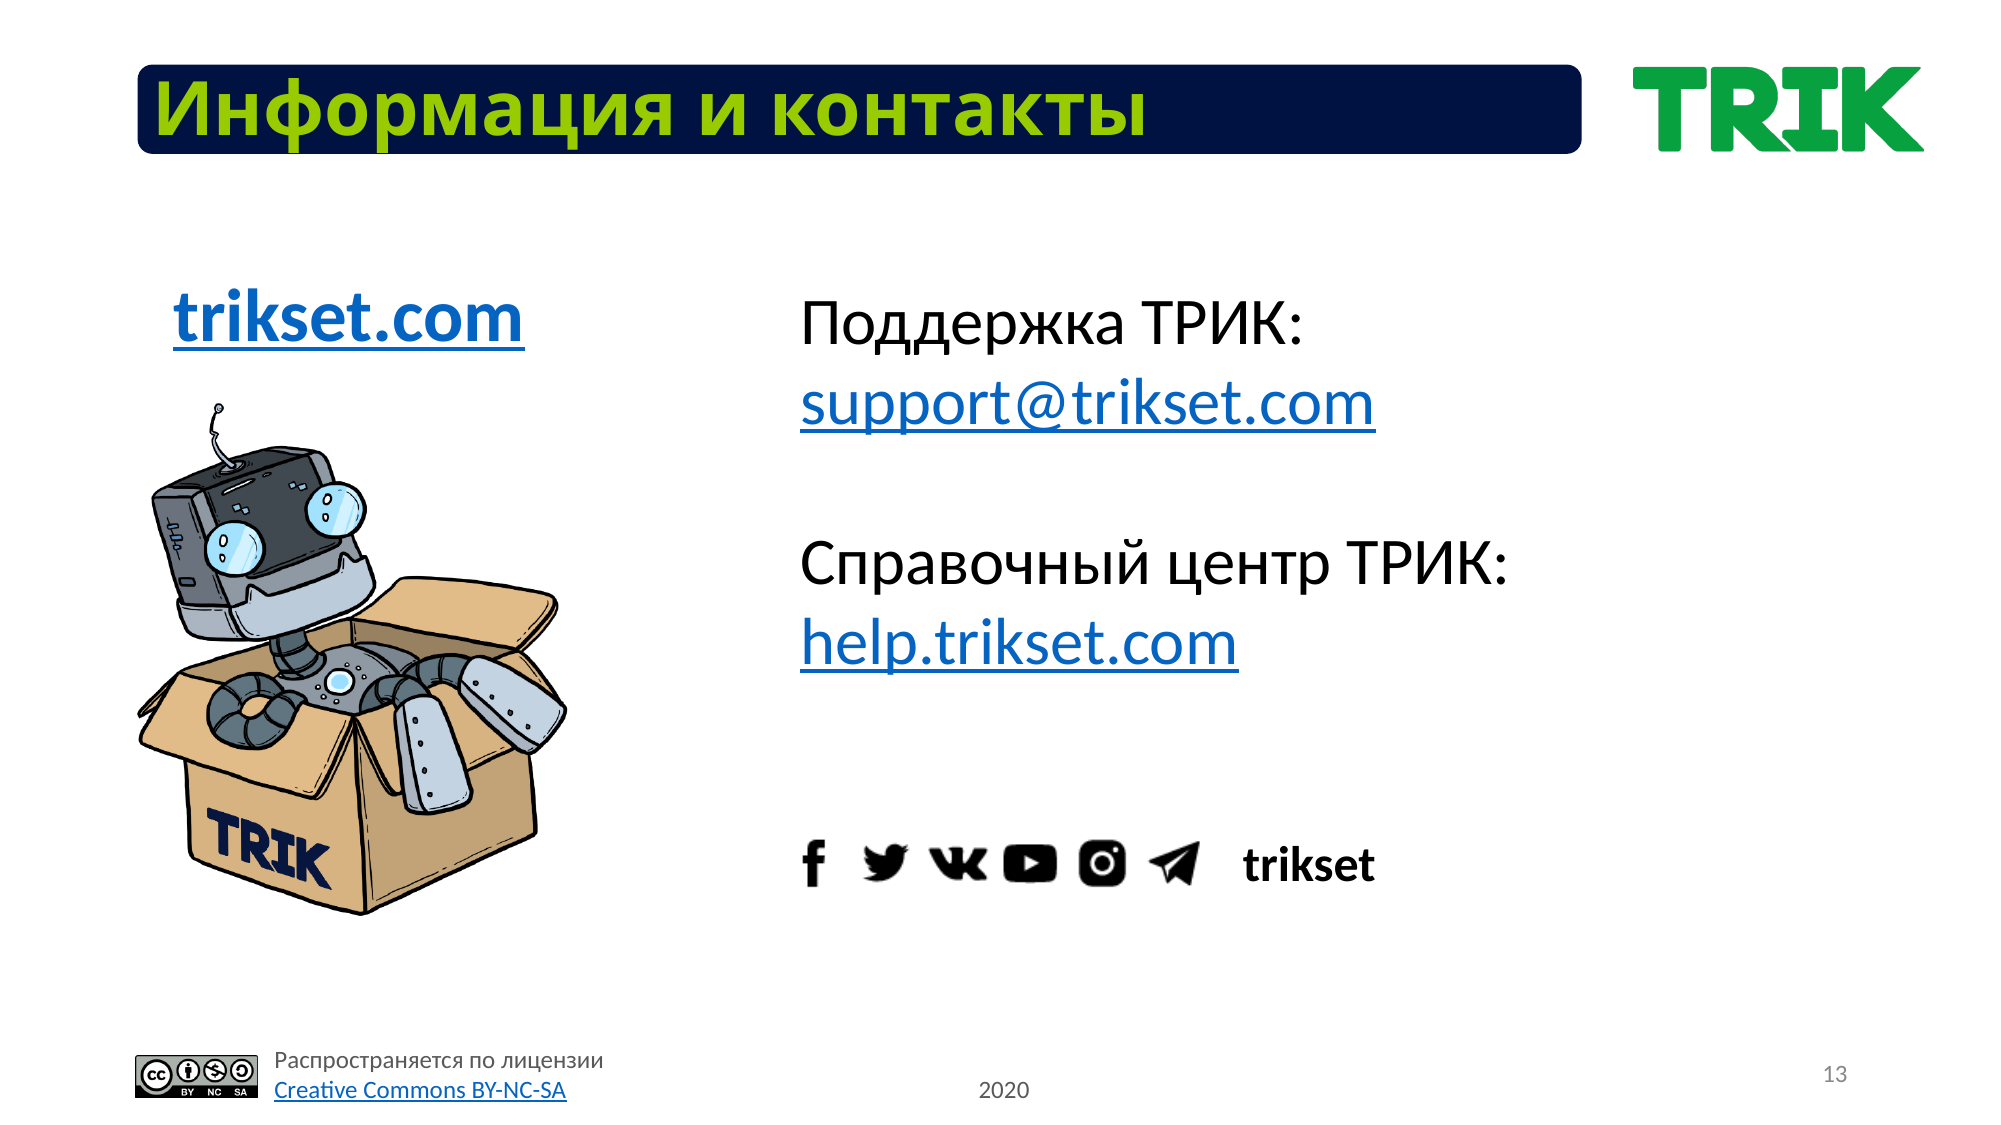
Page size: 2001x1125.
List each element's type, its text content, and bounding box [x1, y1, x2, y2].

slide_number 13 [1412, 1042, 1863, 1103]
picture [789, 829, 1214, 895]
picture [1631, 64, 1924, 154]
picture [135, 1055, 258, 1098]
picture [61, 363, 651, 953]
